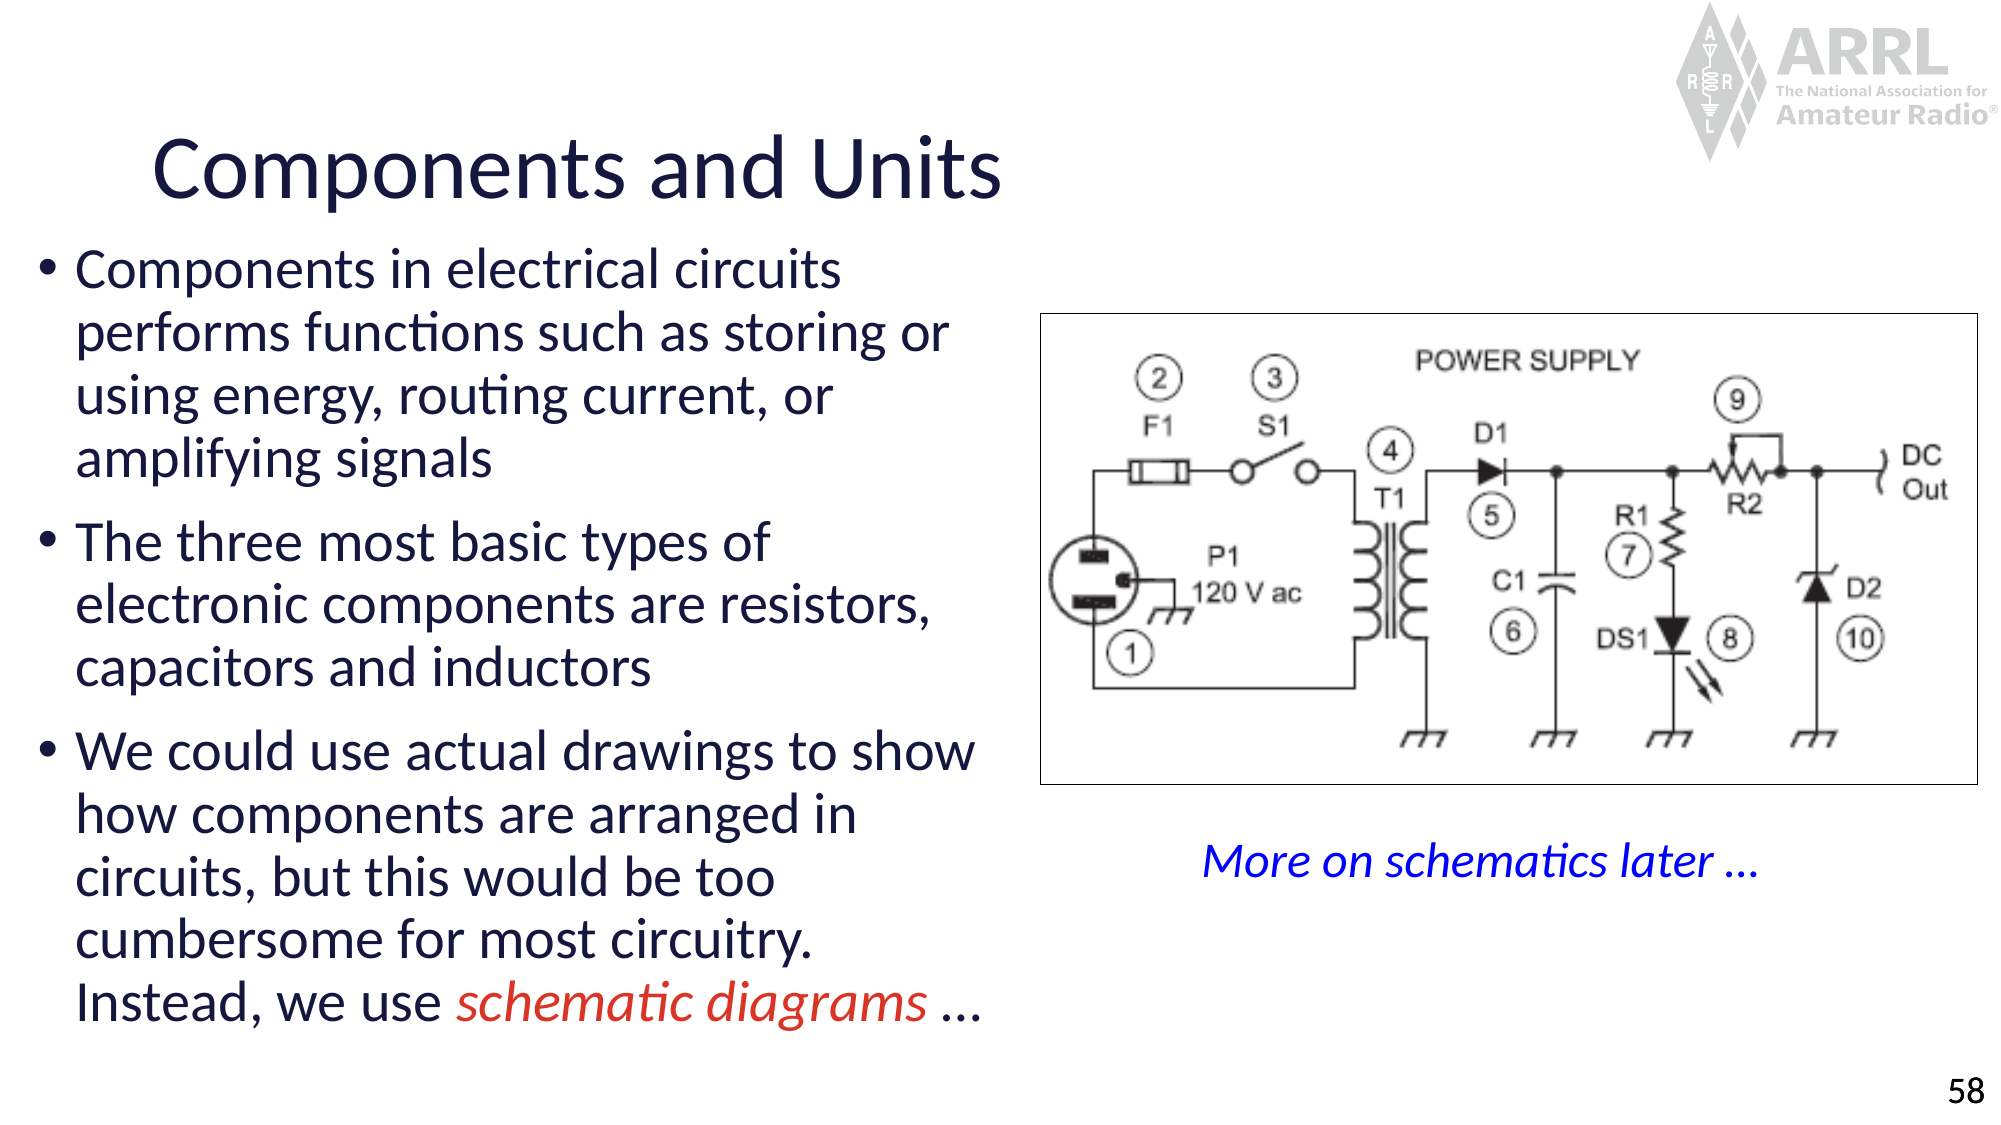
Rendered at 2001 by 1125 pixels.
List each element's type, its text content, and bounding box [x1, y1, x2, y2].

picture [1674, 0, 2000, 164]
text_box More on schematics later … [1186, 820, 1831, 896]
picture [1039, 313, 1978, 785]
list Components in electrical circuits performs functions such as storing or using energy, routing current, or amplifying signals The three most basic types of electronic components are resistors, capacitors and inductors We could use actual drawings to show how components are arranged in circuits, but this would be too cumbersome for most circuitry. Instead, we use schematic diagrams … [22, 231, 1018, 1088]
title Components and Units [137, 59, 1863, 278]
